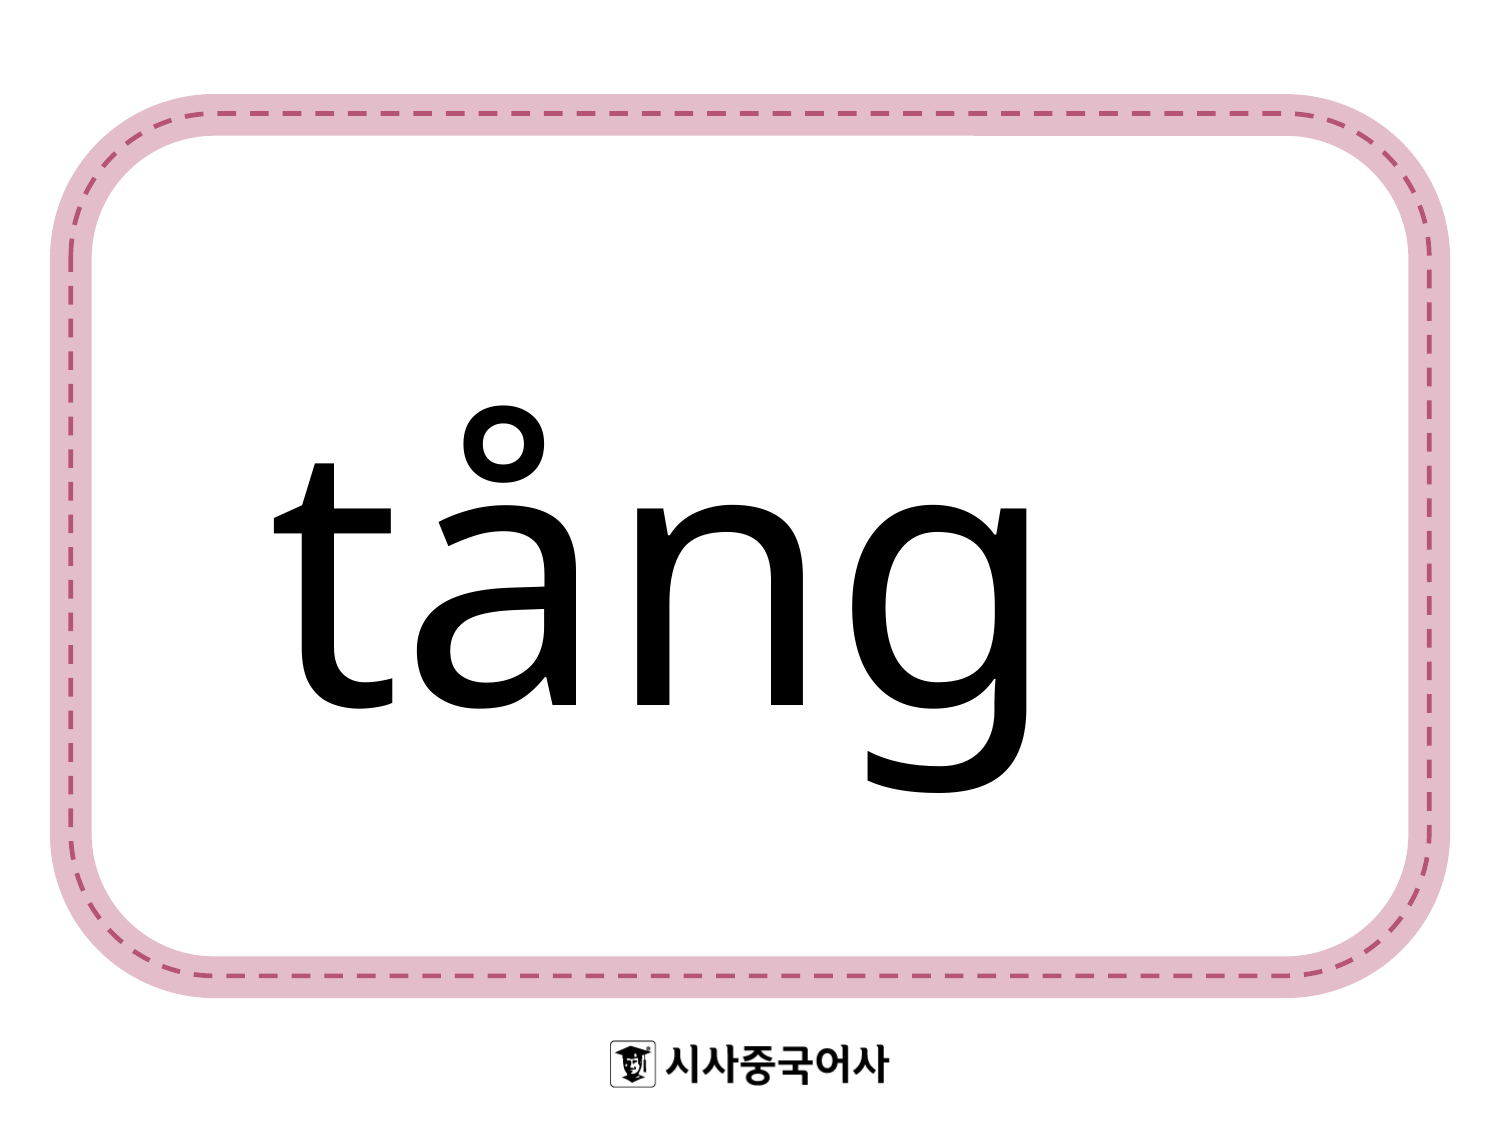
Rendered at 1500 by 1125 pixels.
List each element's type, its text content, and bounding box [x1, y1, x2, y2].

picture [602, 1034, 898, 1094]
text_box tång [145, 160, 1354, 824]
